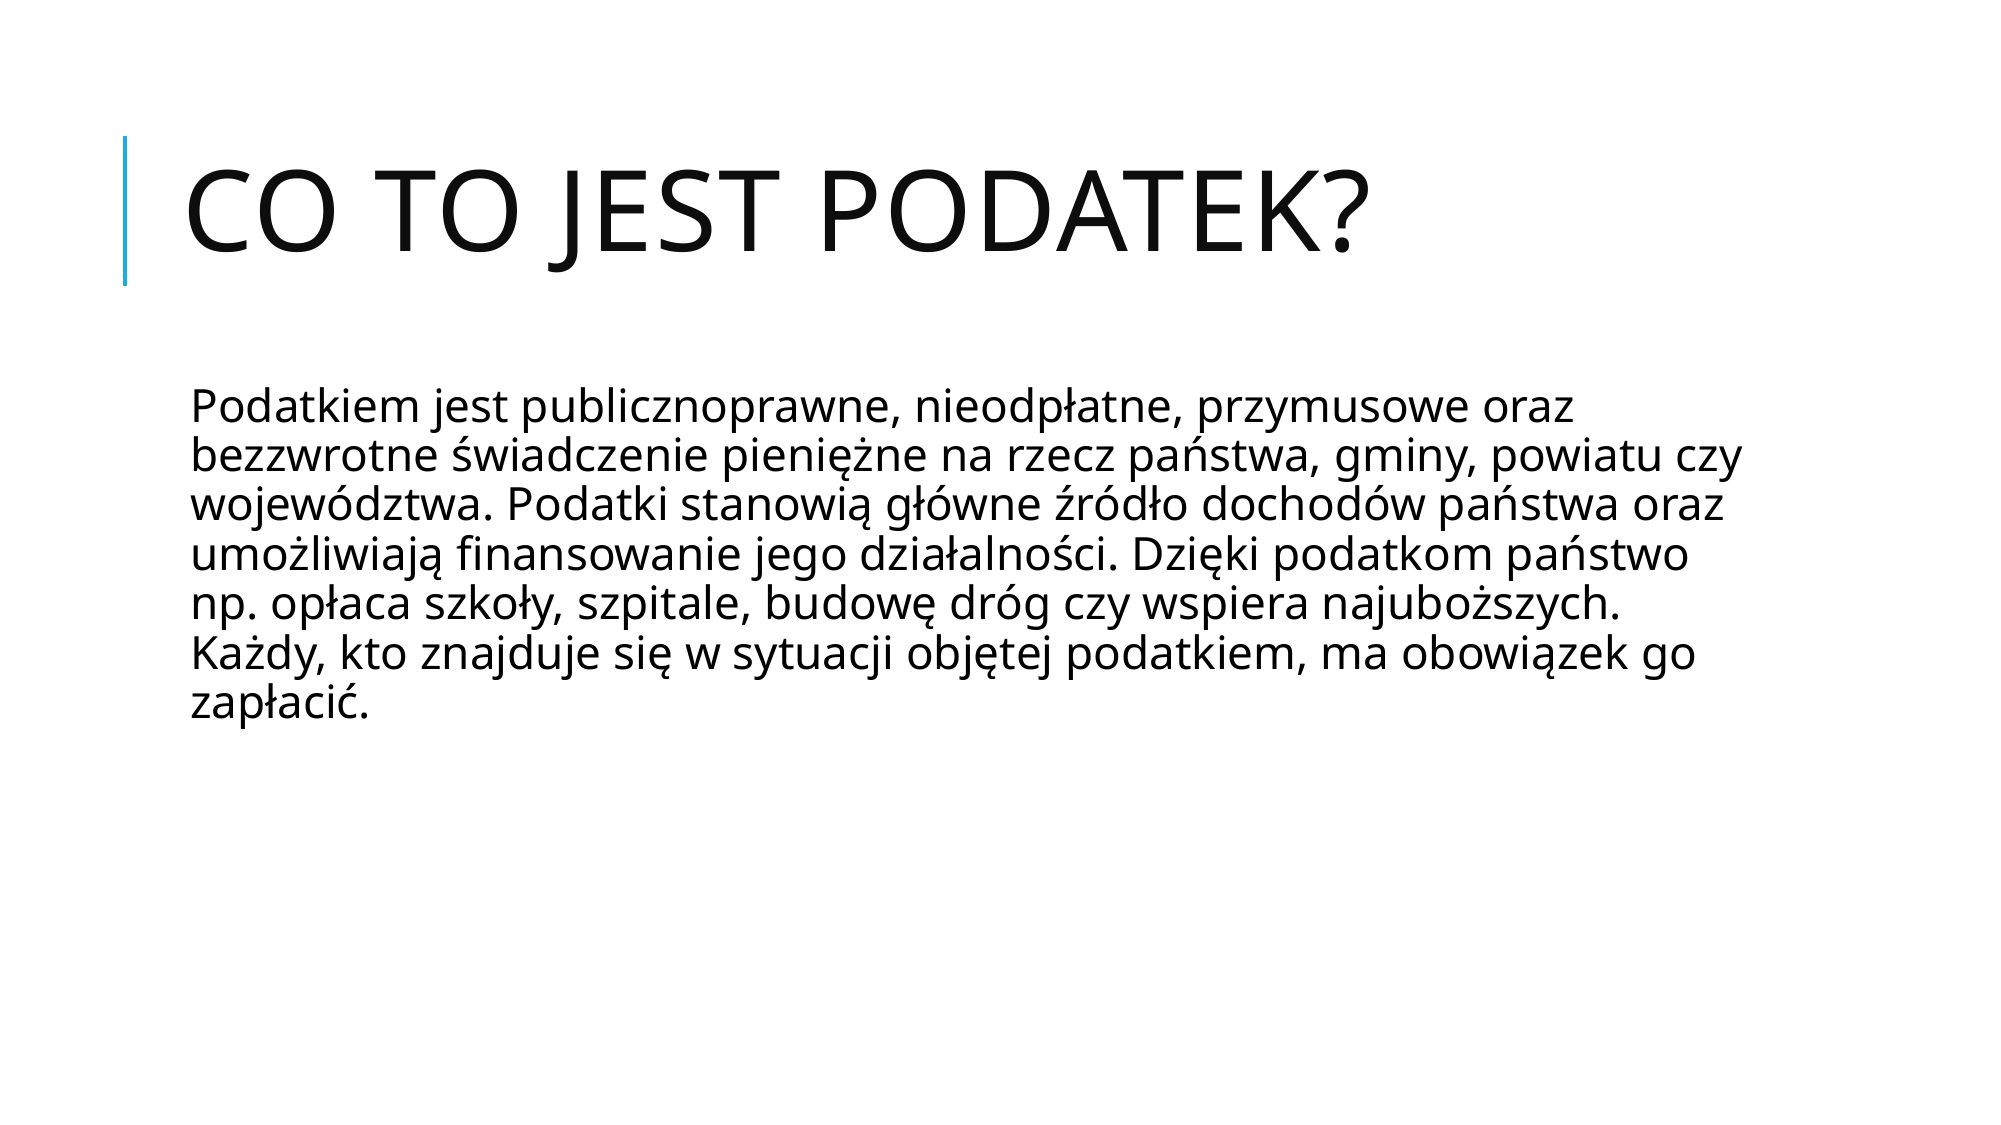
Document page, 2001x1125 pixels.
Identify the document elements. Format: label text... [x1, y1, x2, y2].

list Podatkiem jest publicznoprawne, nieodpłatne, przymusowe oraz bezzwrotne świadczenie pieniężne na rzecz państwa, gminy, powiatu czy województwa. Podatki stanowią główne źródło dochodów państwa oraz umożliwiają finansowanie jego działalności. Dzięki podatkom państwo np. opłaca szkoły, szpitale, budowę dróg czy wspiera najuboższych. Każdy, kto znajduje się w sytuacji objętej podatkiem, ma obowiązek go zapłacić. [168, 375, 1763, 1035]
title Co to jest podatek? [168, 96, 1763, 342]
